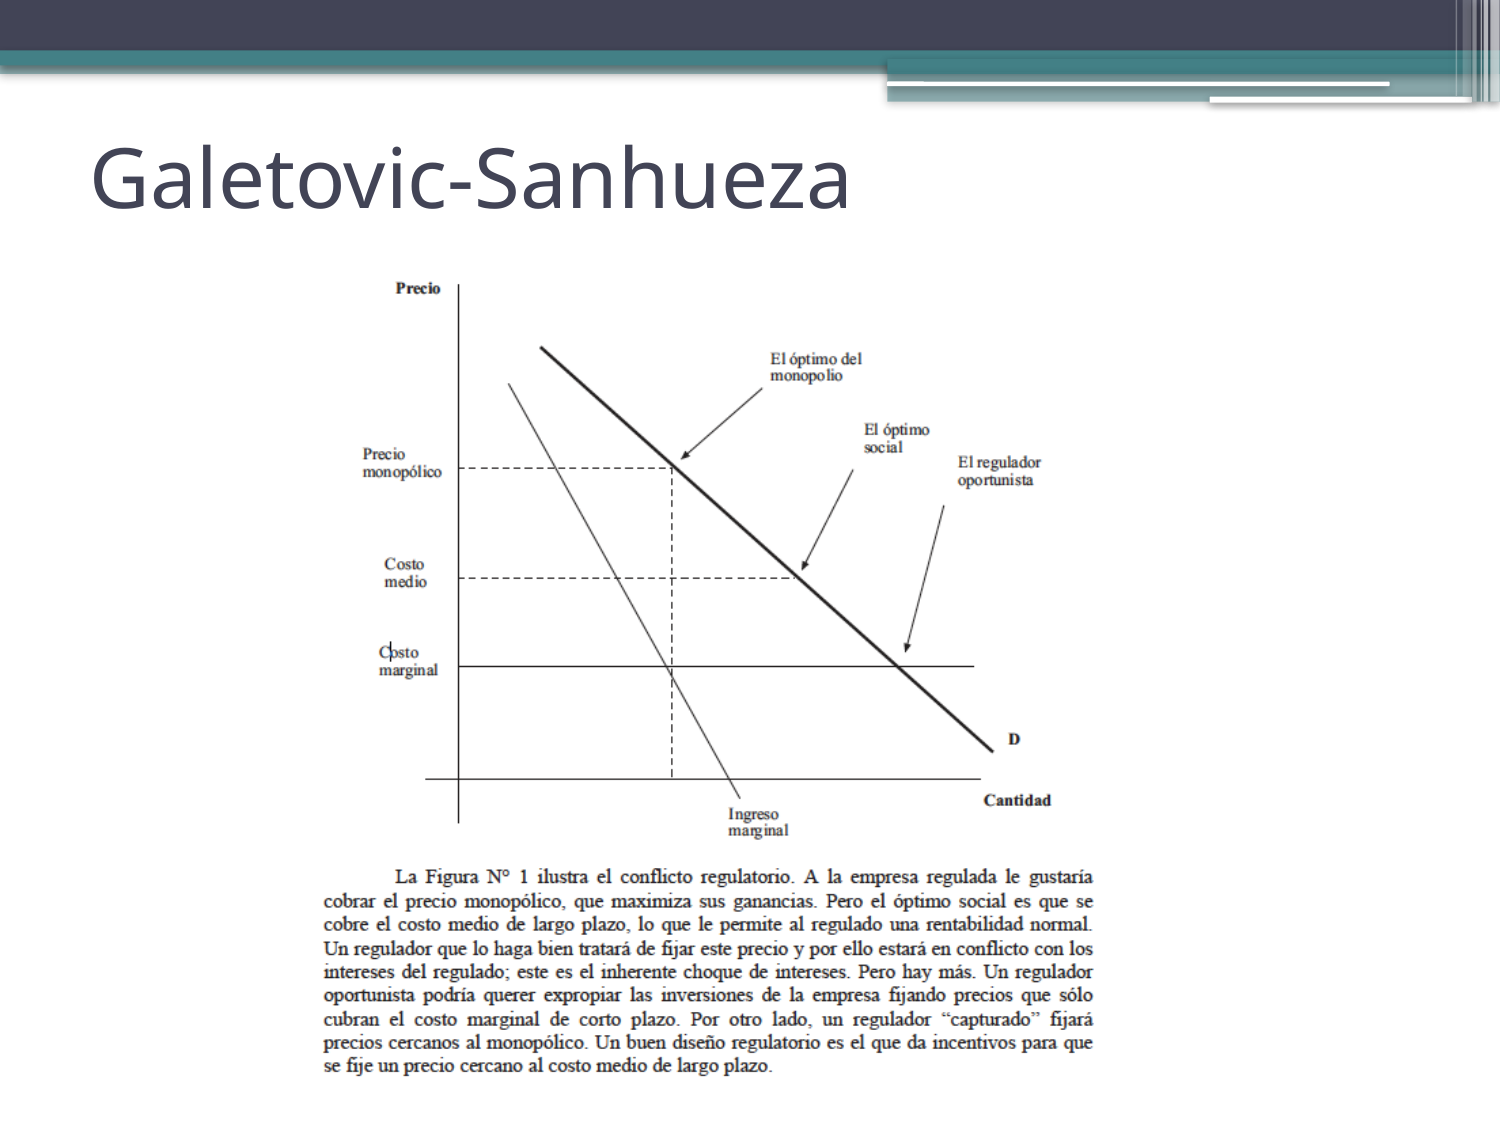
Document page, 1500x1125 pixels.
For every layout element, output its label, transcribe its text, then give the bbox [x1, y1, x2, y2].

title Galetovic-Sanhueza [75, 87, 1425, 263]
picture [242, 249, 1189, 1122]
